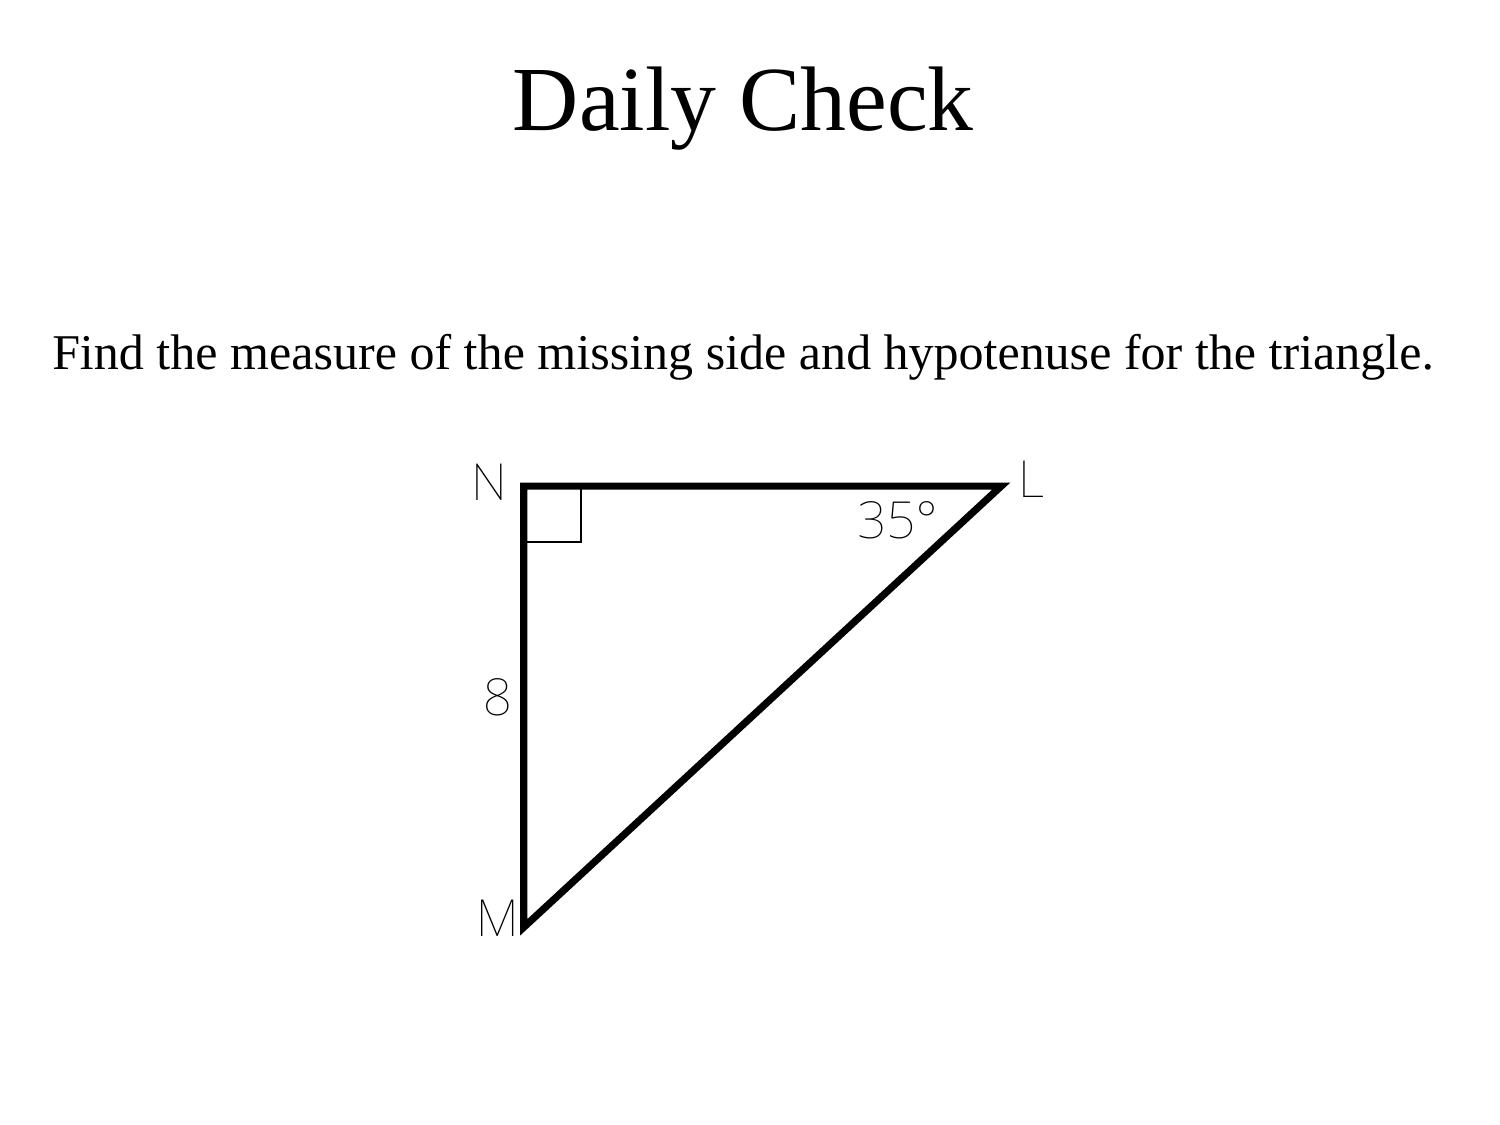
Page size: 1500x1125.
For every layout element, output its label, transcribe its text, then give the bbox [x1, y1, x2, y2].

picture [462, 424, 1063, 989]
text_box Find the measure of the missing side and hypotenuse for the triangle. [37, 312, 1475, 388]
title Daily Check [174, 0, 1313, 188]
